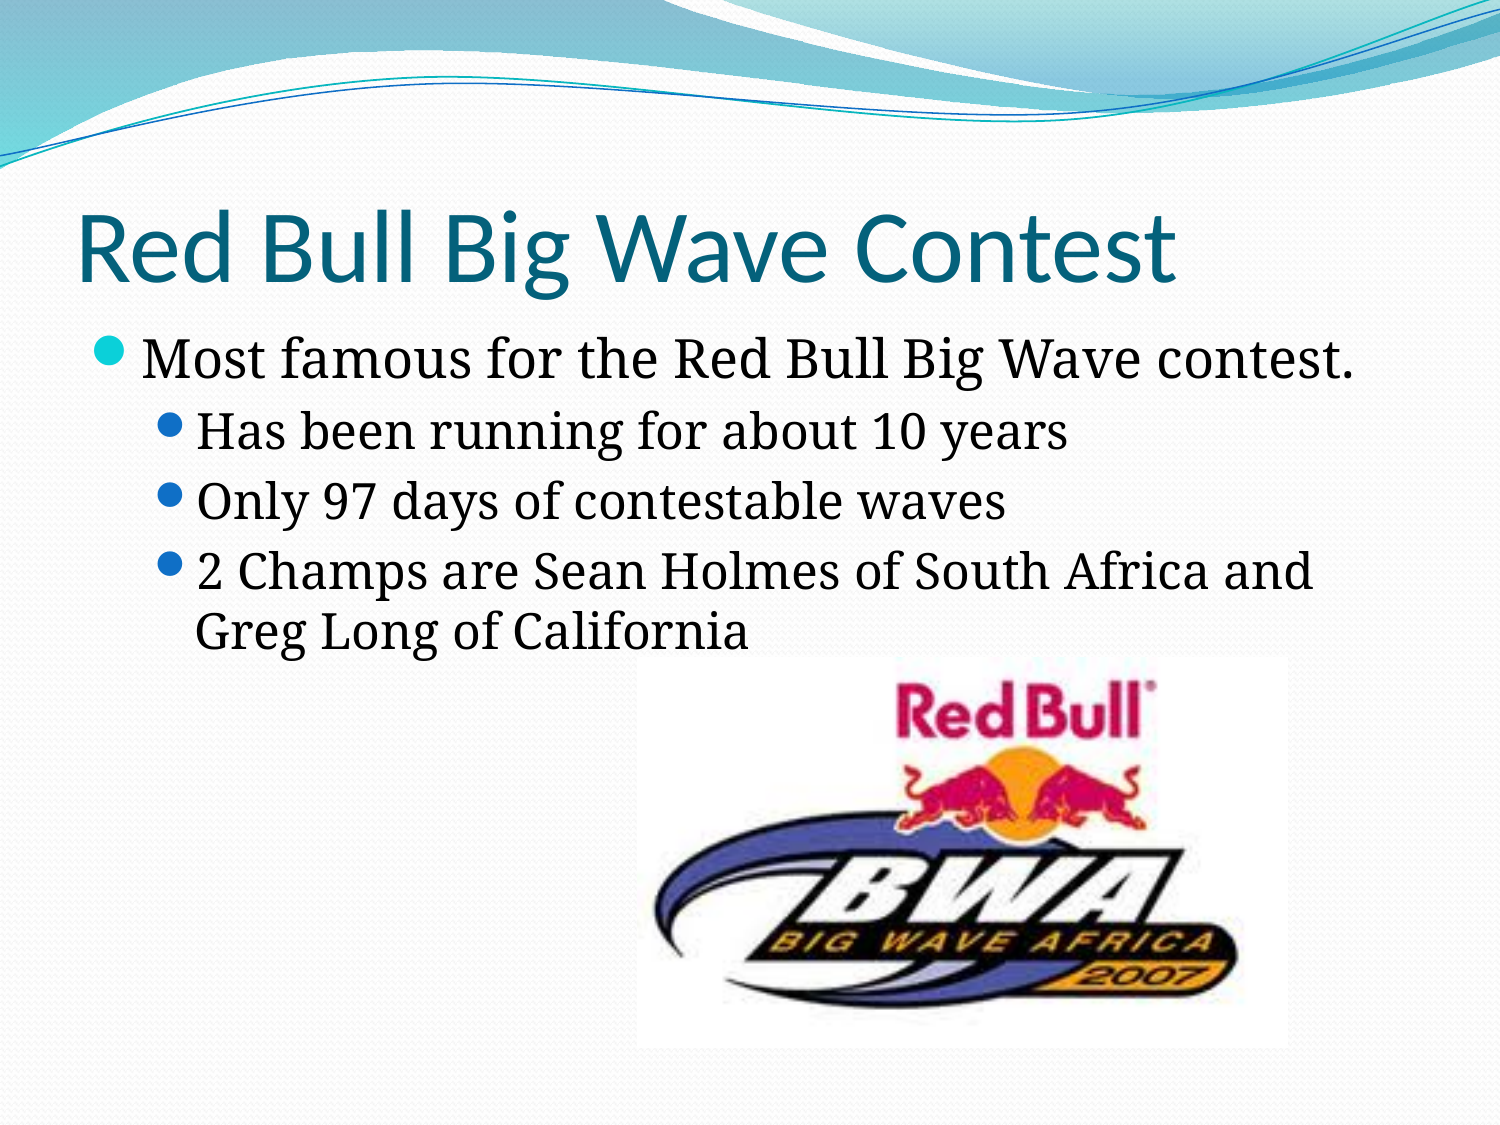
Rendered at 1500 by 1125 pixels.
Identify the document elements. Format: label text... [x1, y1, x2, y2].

list Most famous for the Red Bull Big Wave contest. Has been running for about 10 years Only 97 days of contestable waves 2 Champs are Sean Holmes of South Africa and Greg Long of California [75, 317, 1425, 1038]
picture [637, 657, 1288, 1048]
title Red Bull Big Wave Contest [75, 115, 1425, 303]
